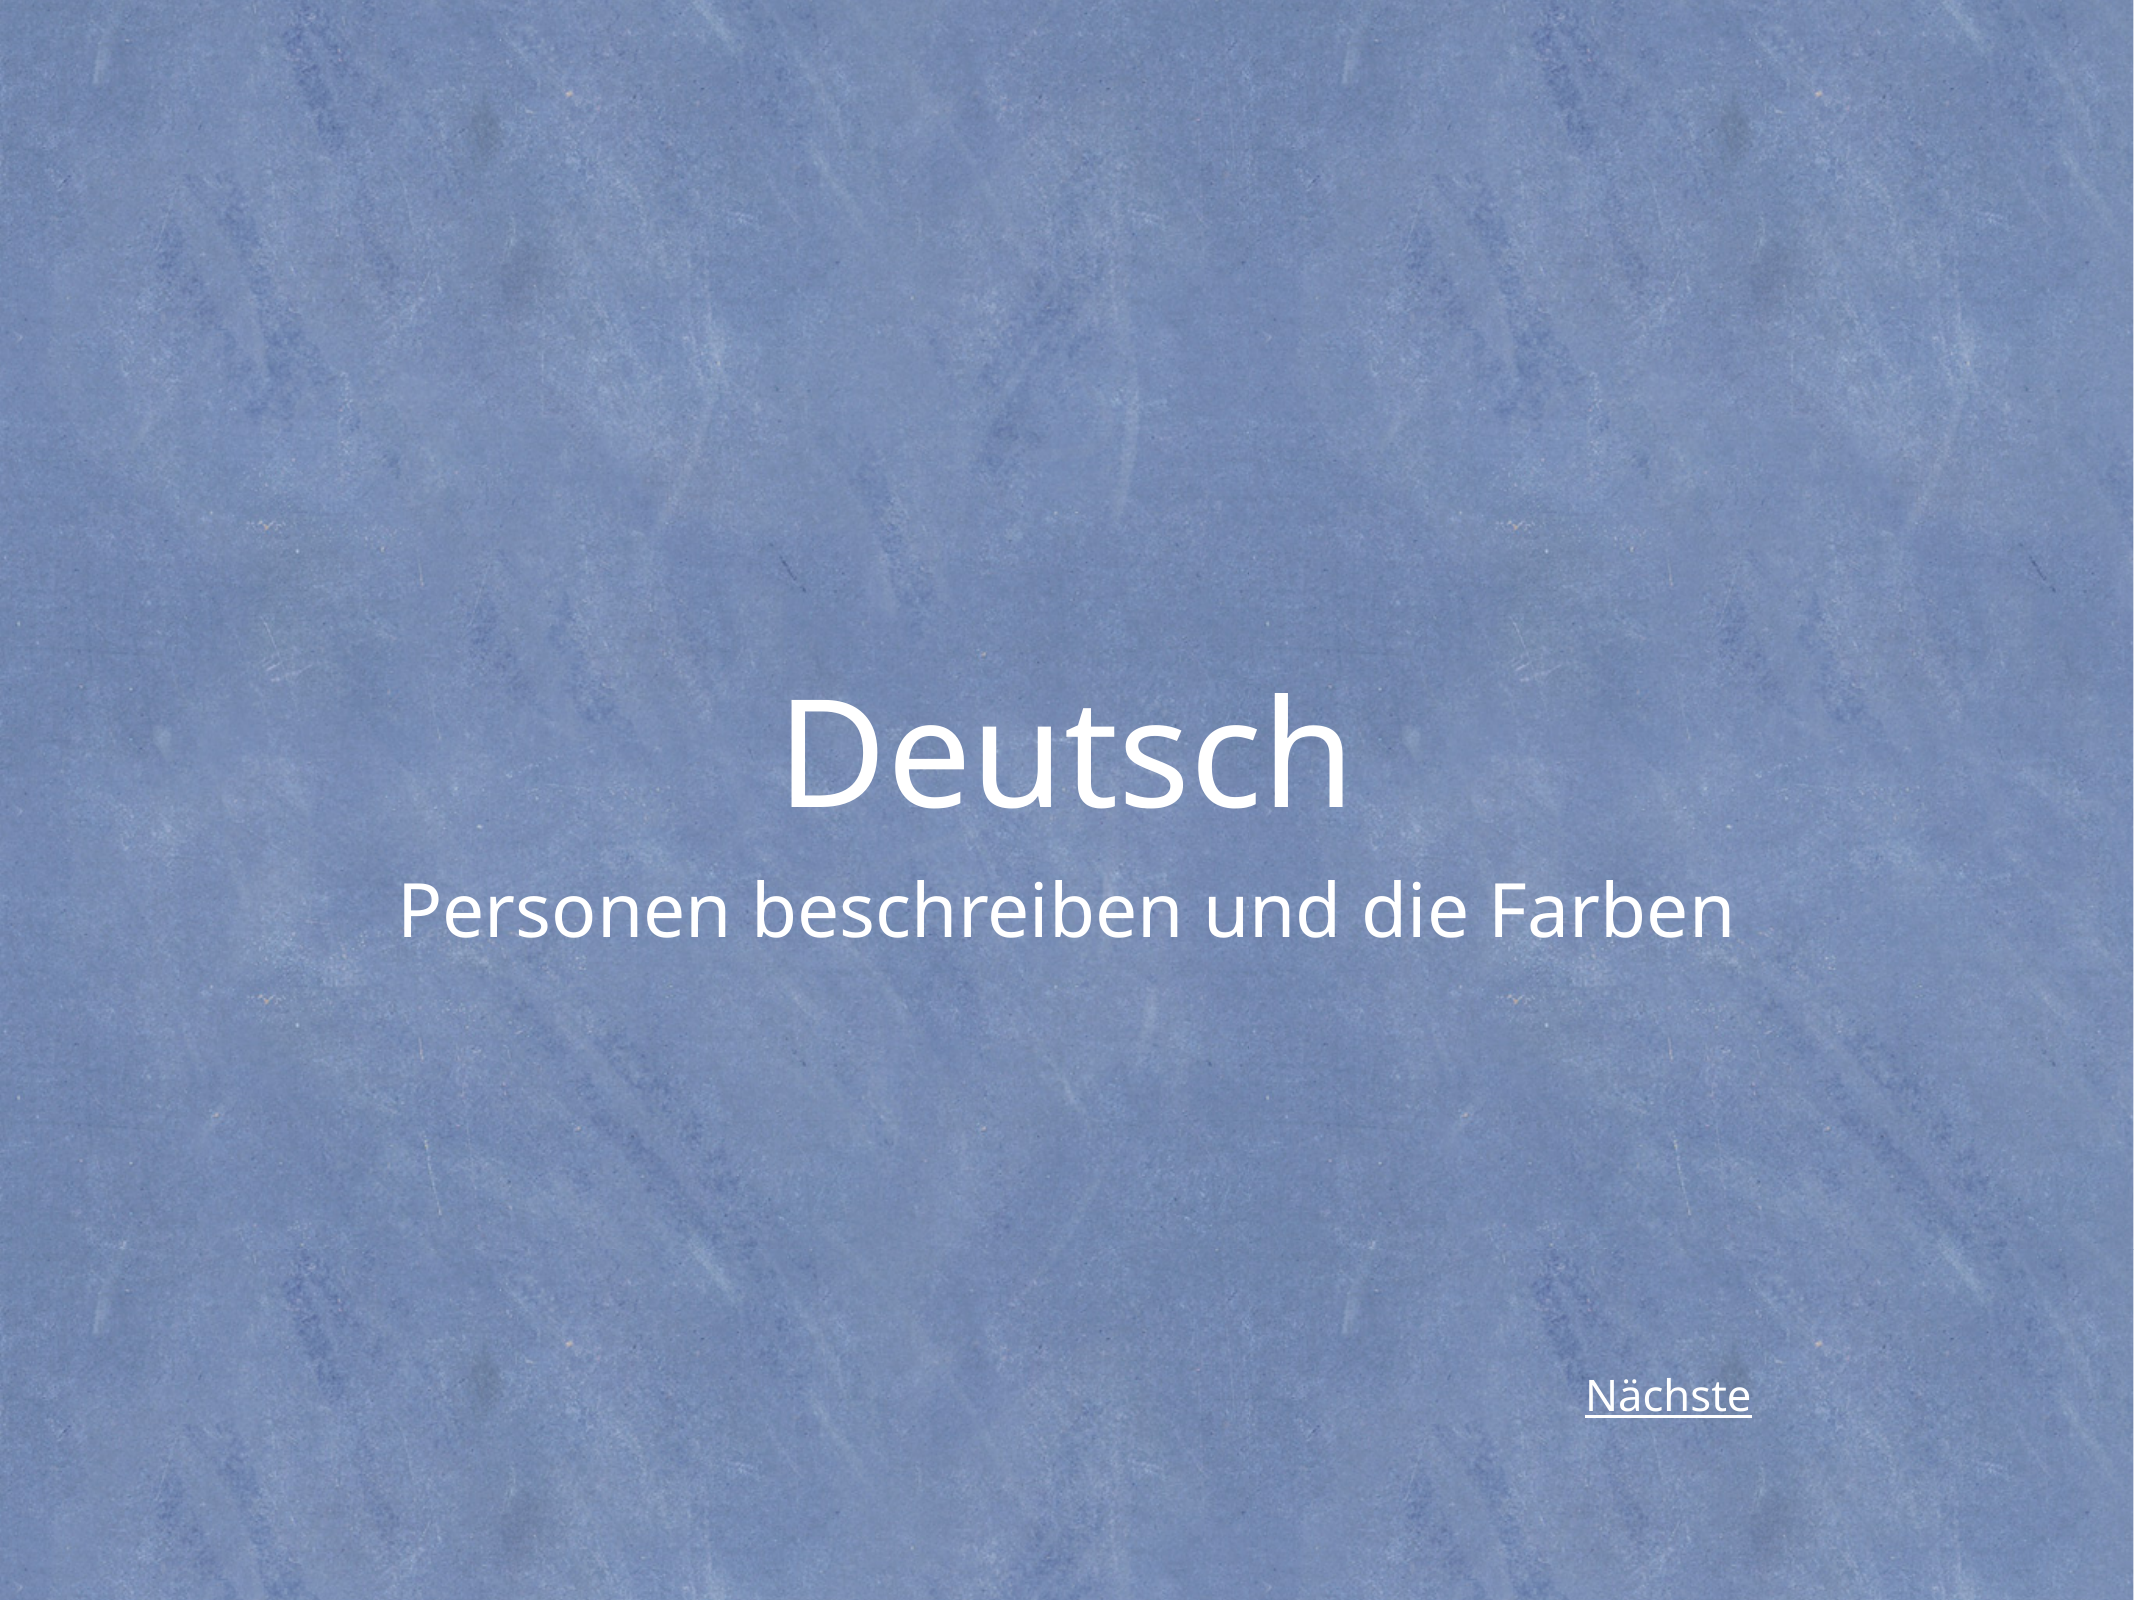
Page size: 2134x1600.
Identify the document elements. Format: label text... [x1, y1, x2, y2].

text_box Nächste [1337, 1359, 2011, 1442]
subtitle Personen beschreiben und die Farben [207, 853, 1926, 1128]
picture [0, 0, 2134, 1600]
title Deutsch [207, 428, 1926, 847]
